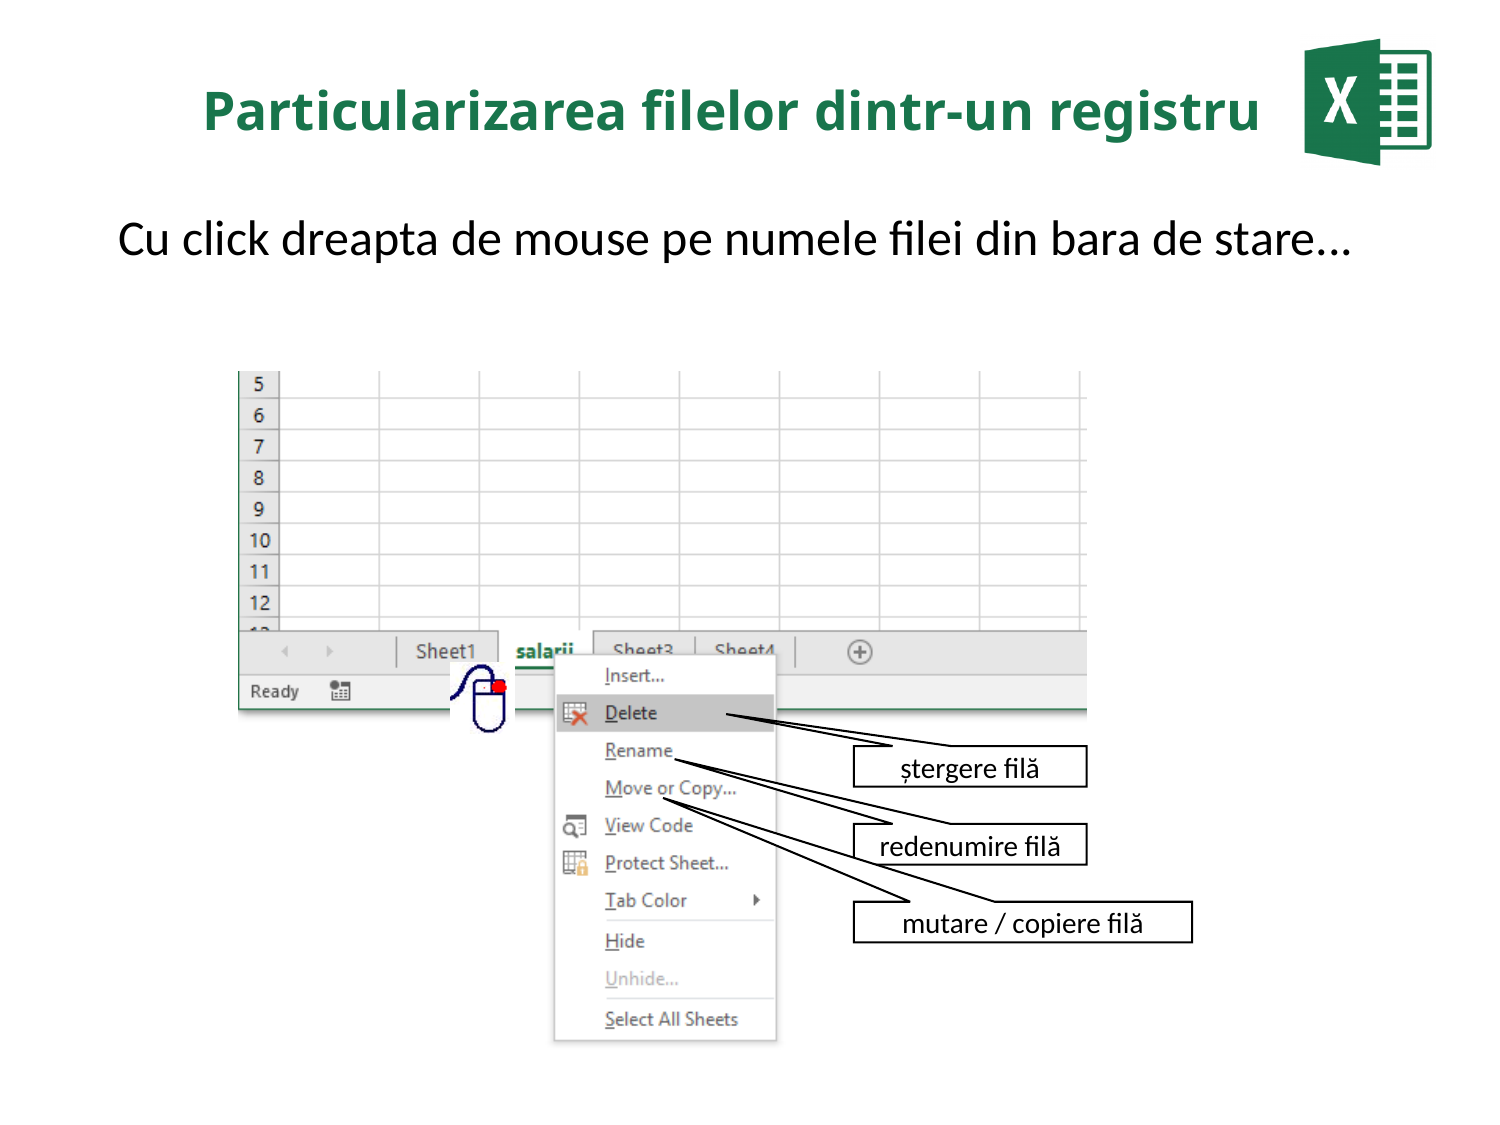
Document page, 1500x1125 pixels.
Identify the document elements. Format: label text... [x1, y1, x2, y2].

title Particularizarea filelor dintr-un registru [103, 59, 1279, 168]
text_box mutare / copiere filă [1087, 900, 1194, 944]
picture [238, 371, 1087, 1062]
picture [1300, 34, 1436, 170]
list Cu click dreapta de mouse pe numele filei din bara de stare... [103, 204, 1397, 1042]
